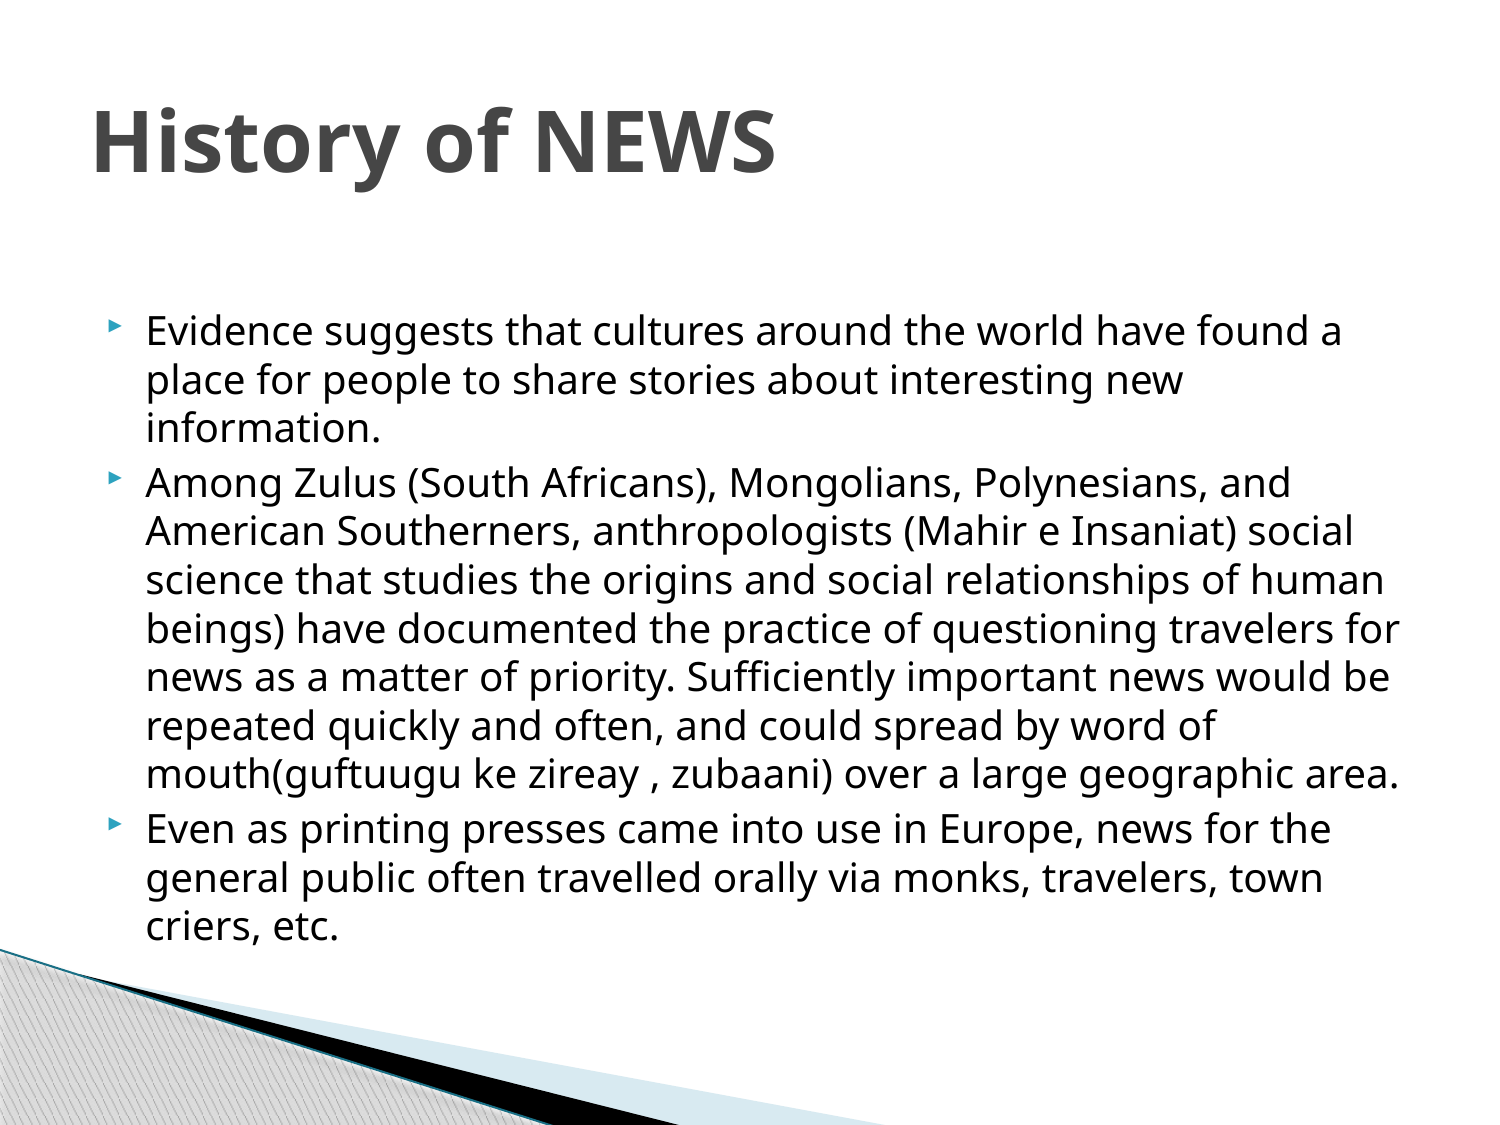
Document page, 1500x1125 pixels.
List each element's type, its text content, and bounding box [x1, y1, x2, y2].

title History of NEWS [75, 45, 1425, 233]
list Evidence suggests that cultures around the world have found a place for people to share stories about interesting new information. Among Zulus (South Africans), Mongolians, Polynesians, and American Southerners, anthropologists (Mahir e Insaniat) social science that studies the origins and social relationships of human beings) have documented the practice of questioning travelers for news as a matter of priority. Sufficiently important news would be repeated quickly and often, and could spread by word of mouth(guftuugu ke zireay , zubaani) over a large geographic area. Even as printing presses came into use in Europe, news for the general public often travelled orally via monks, travelers, town criers, etc. [75, 243, 1425, 986]
